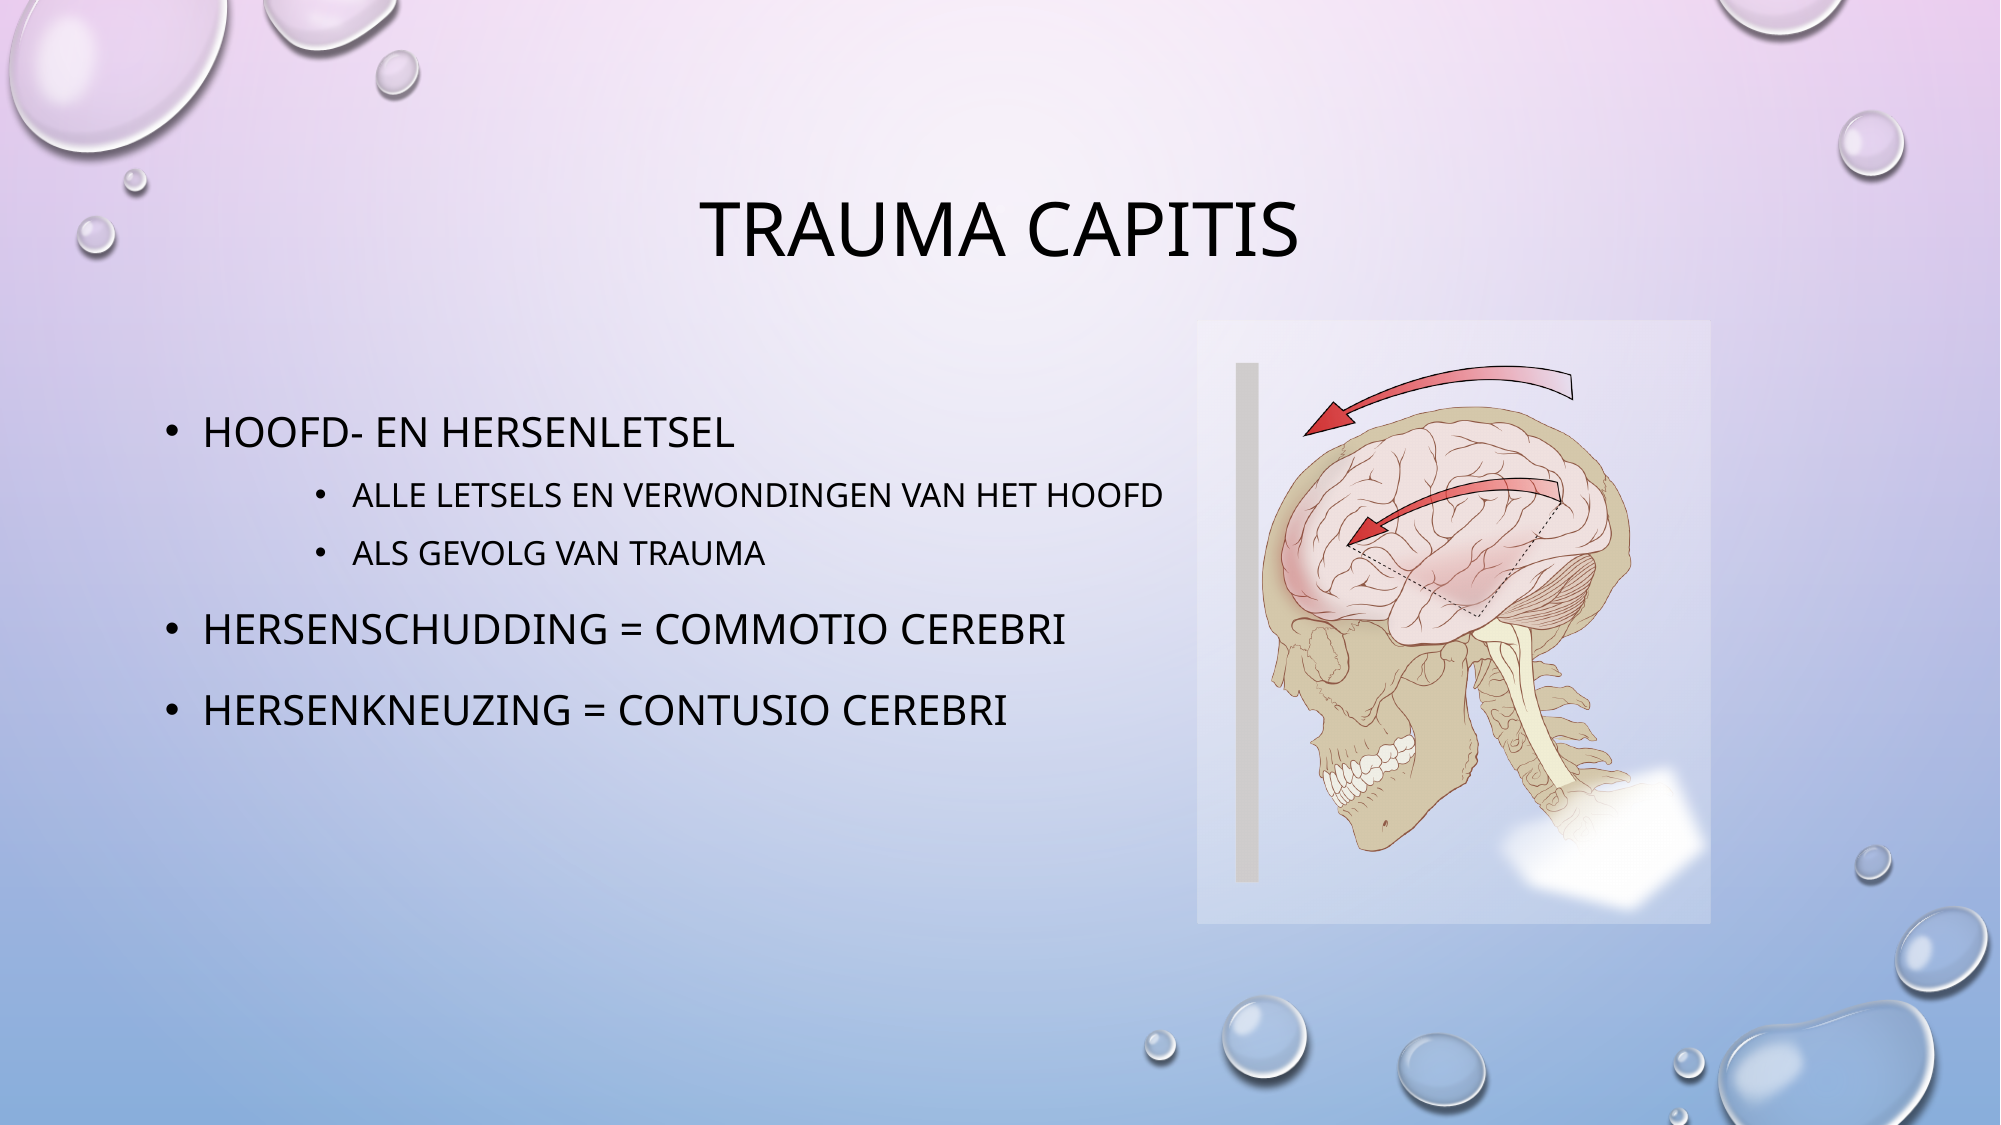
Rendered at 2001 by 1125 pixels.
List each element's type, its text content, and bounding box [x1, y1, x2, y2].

picture [0, 0, 2000, 1125]
title Trauma capitis [149, 101, 1851, 364]
list Hoofd- en hersenletsel Alle letsels en verwondingen van het hoofd Als gevolg van trauma Hersenschudding = commotio cerebri Hersenkneuzing = contusio cerebri [149, 388, 1850, 950]
